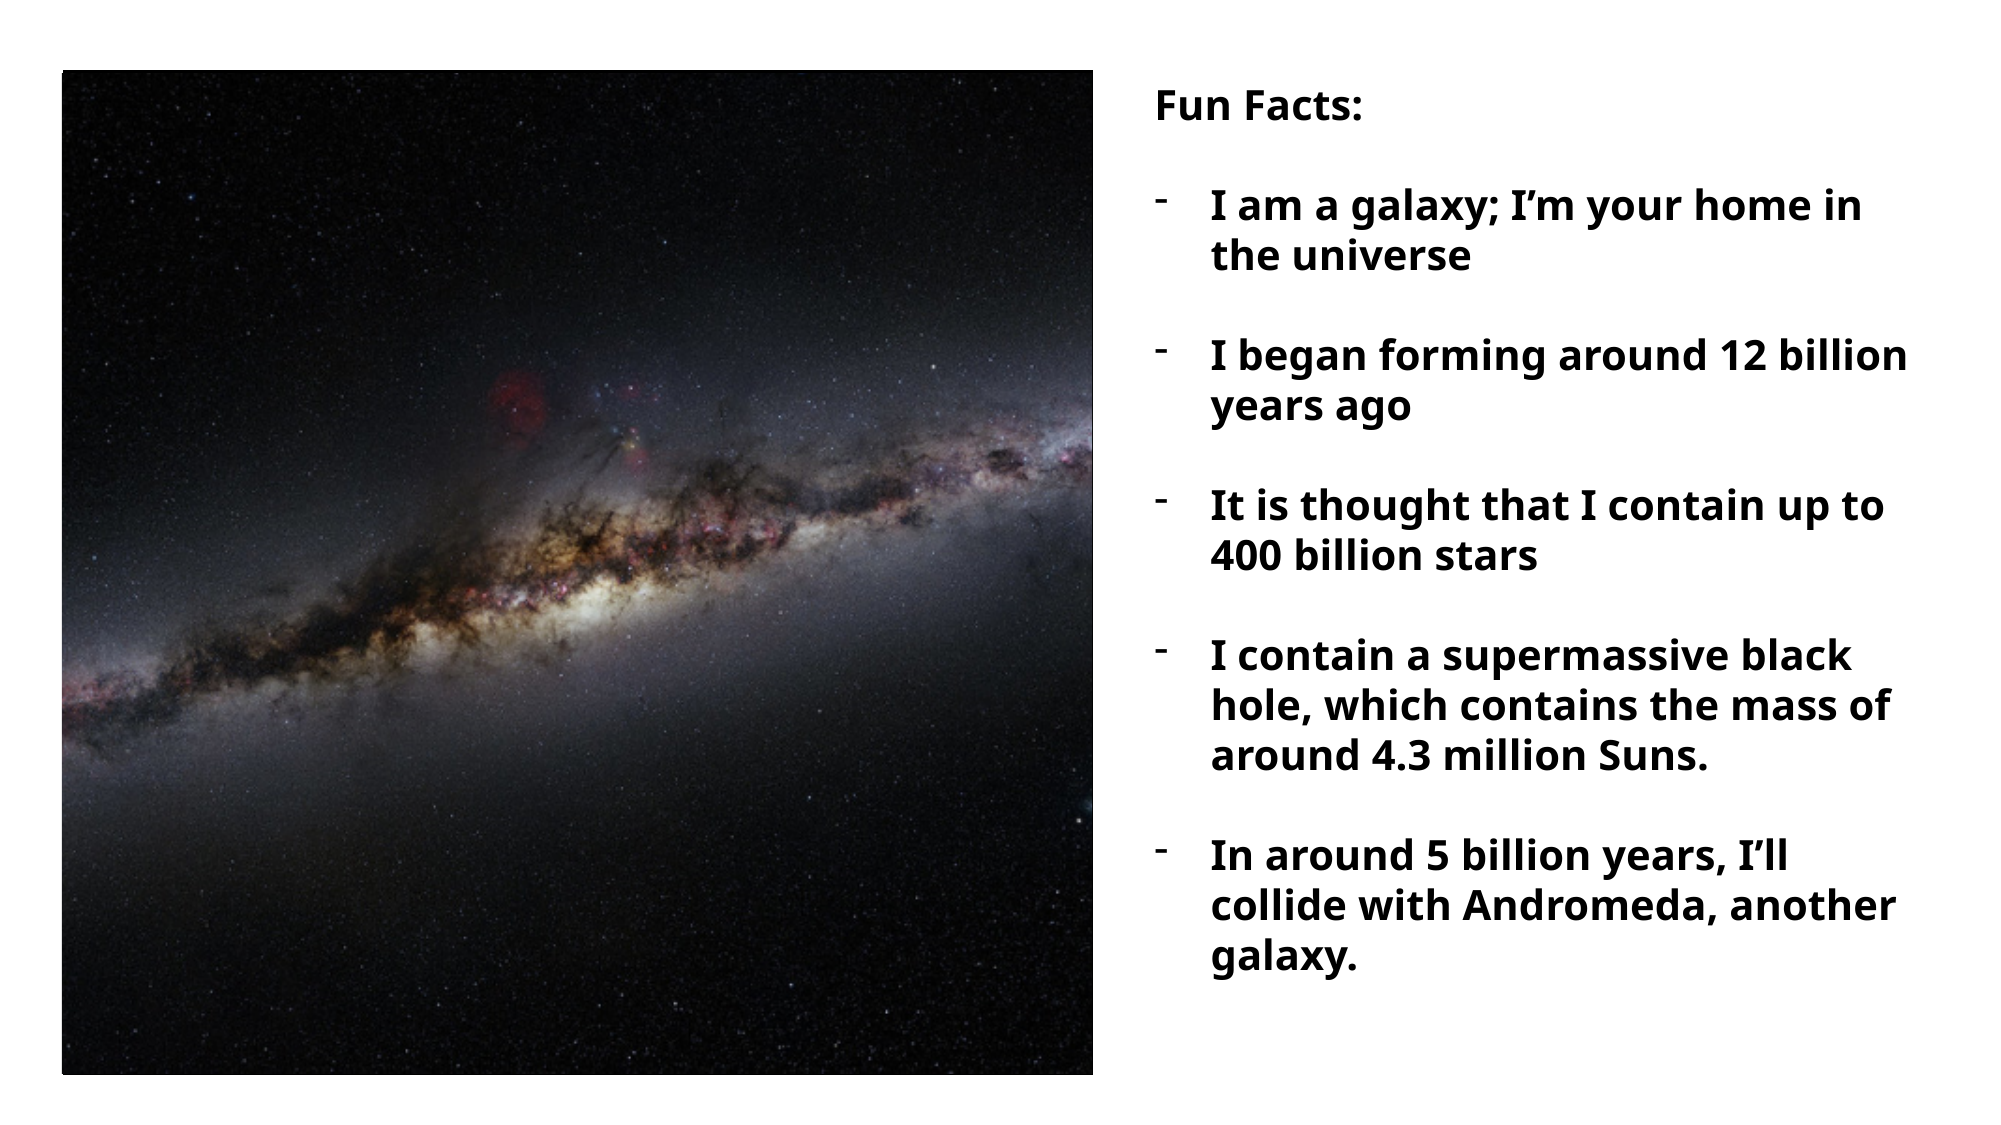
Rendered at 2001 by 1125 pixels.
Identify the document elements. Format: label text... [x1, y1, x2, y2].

picture [61, 73, 1093, 1074]
text_box Fun Facts: I am a galaxy; I’m your home in the universe I began forming around 12 billion years ago It is thought that I contain up to 400 billion stars I contain a supermassive black hole, which contains the mass of around 4.3 million Suns. In around 5 billion years, I’ll collide with Andromeda, another galaxy. [1139, 71, 1934, 987]
